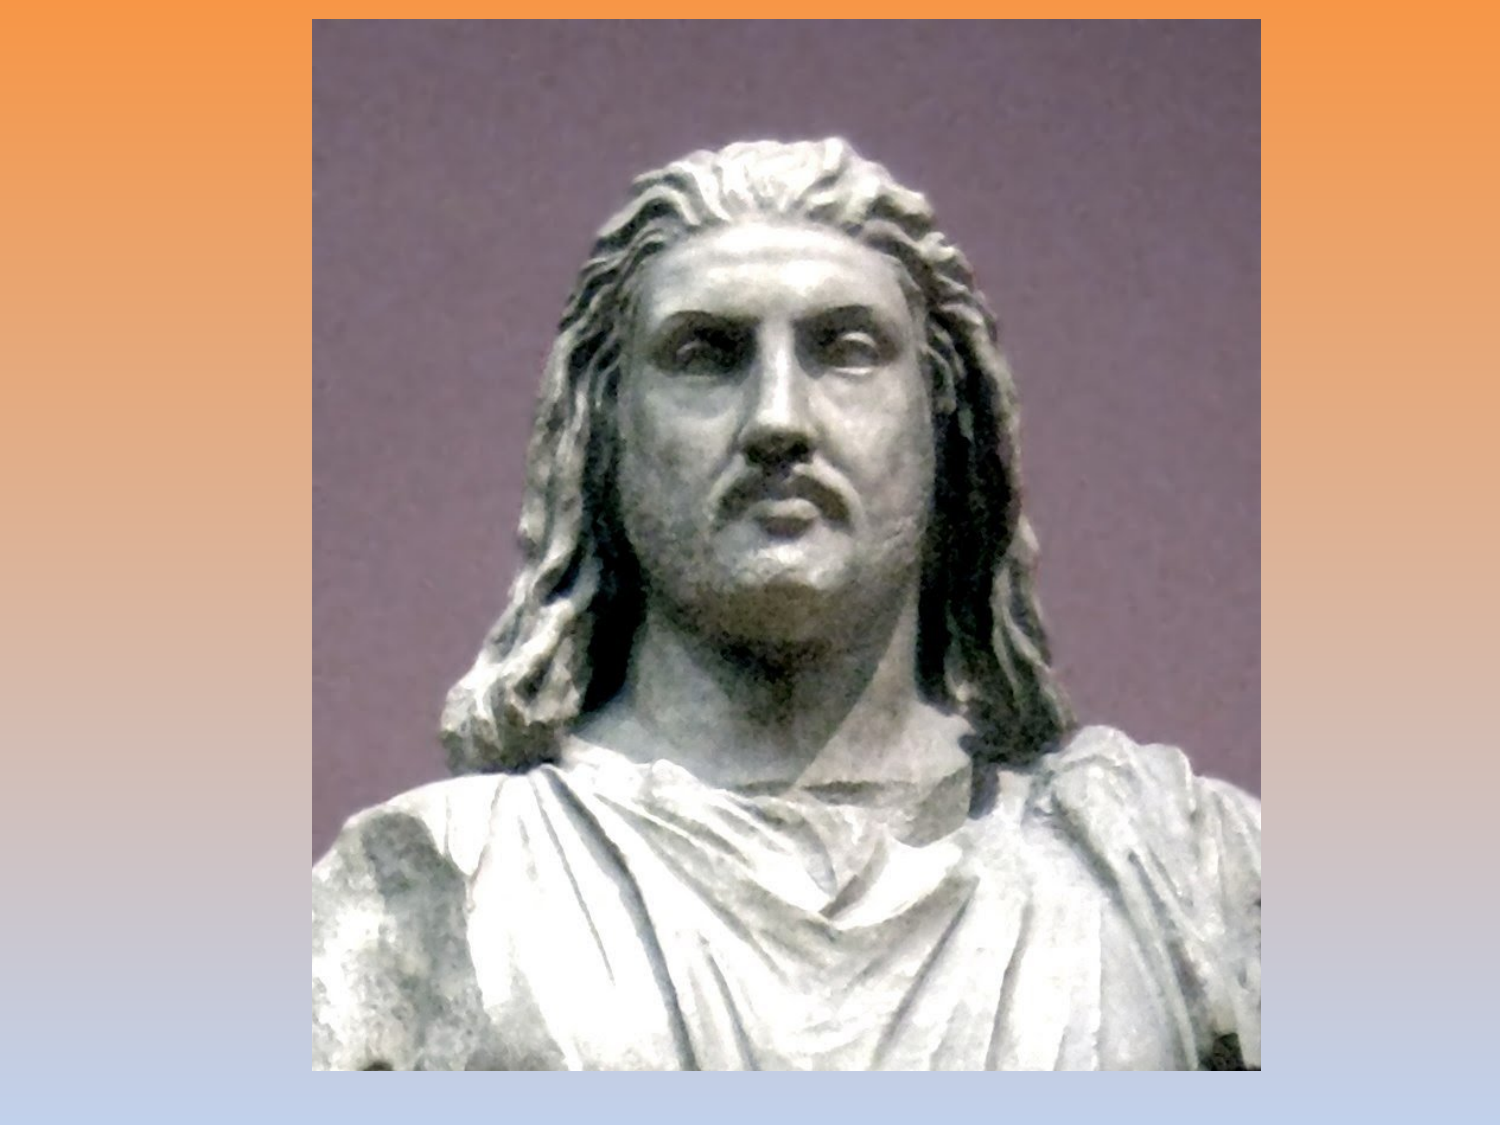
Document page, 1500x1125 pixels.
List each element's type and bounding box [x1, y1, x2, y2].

picture [312, 18, 1261, 1071]
